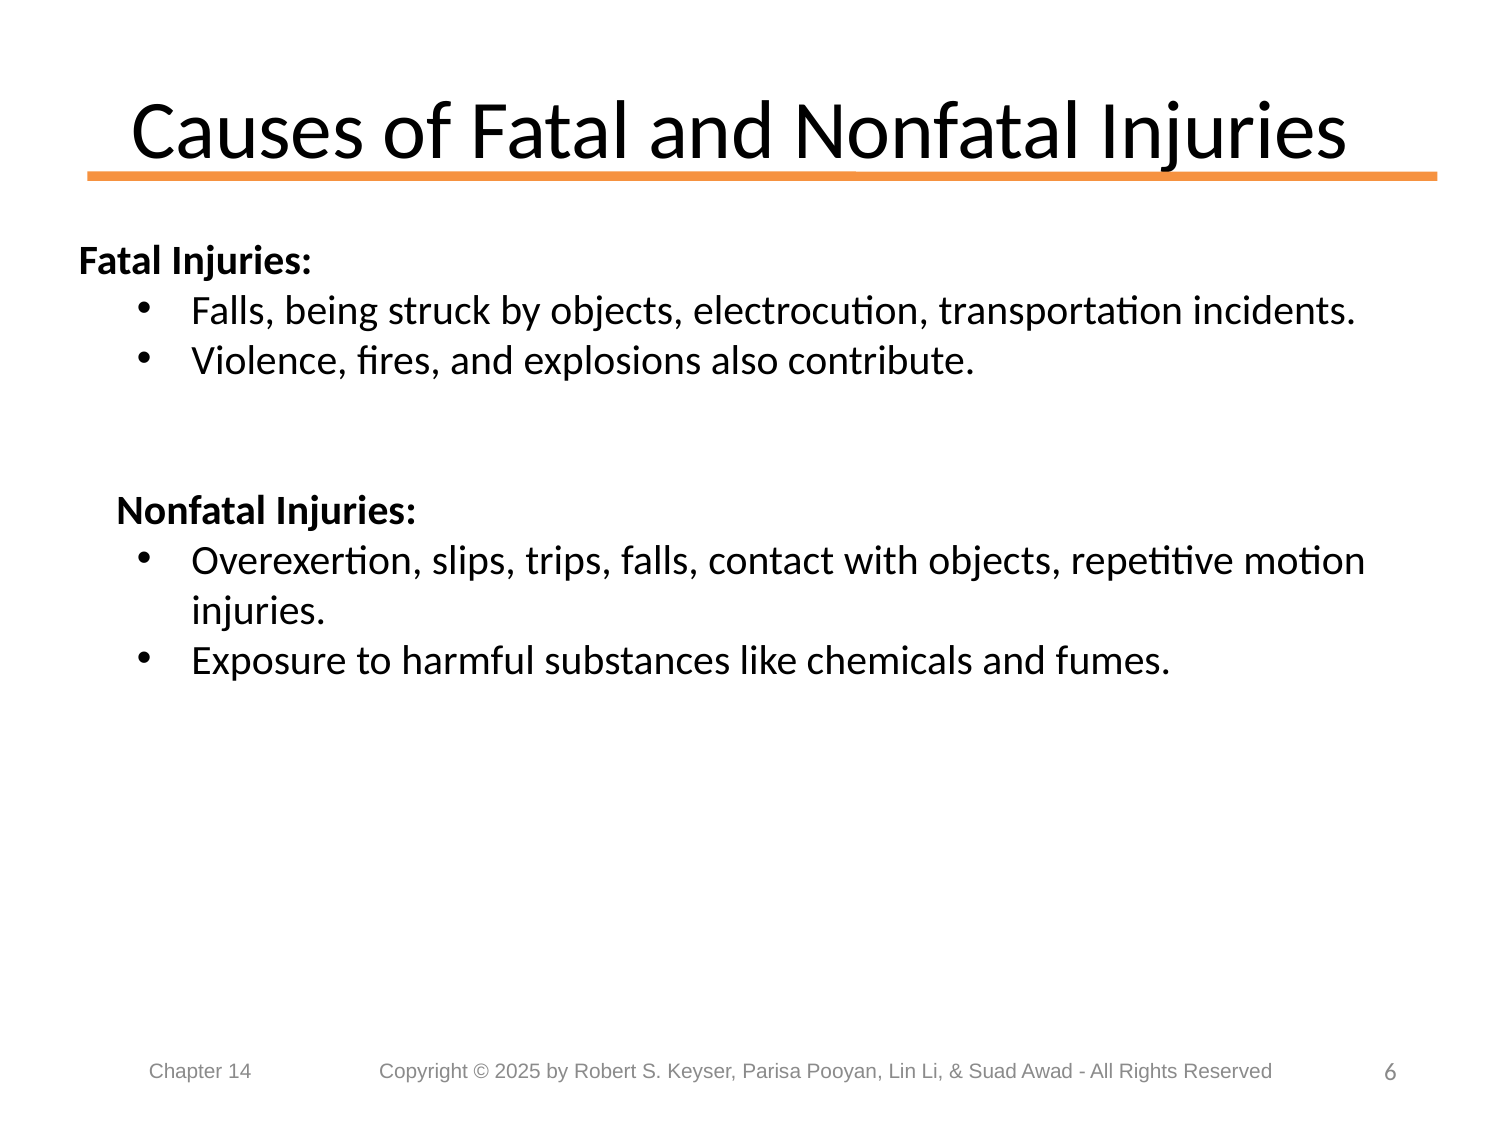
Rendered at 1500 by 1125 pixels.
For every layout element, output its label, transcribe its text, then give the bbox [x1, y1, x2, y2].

text_box Chapter 14 Copyright © 2025 by Robert S. Keyser, Parisa Pooyan, Lin Li, & Suad Awad - All Rights Reserved [87, 1057, 1334, 1083]
text_box 6 [1377, 1054, 1419, 1086]
title Causes of Fatal and Nonfatal Injuries [64, 73, 1415, 224]
text_box Fatal Injuries: Falls, being struck by objects, electrocution, transportation incidents. Violence, fires, and explosions also contribute. Nonfatal Injuries: Overexertion, slips, trips, falls, contact with objects, repetitive motion injuries. Exposure to harmful substances like chemicals and fumes. [64, 224, 1438, 690]
